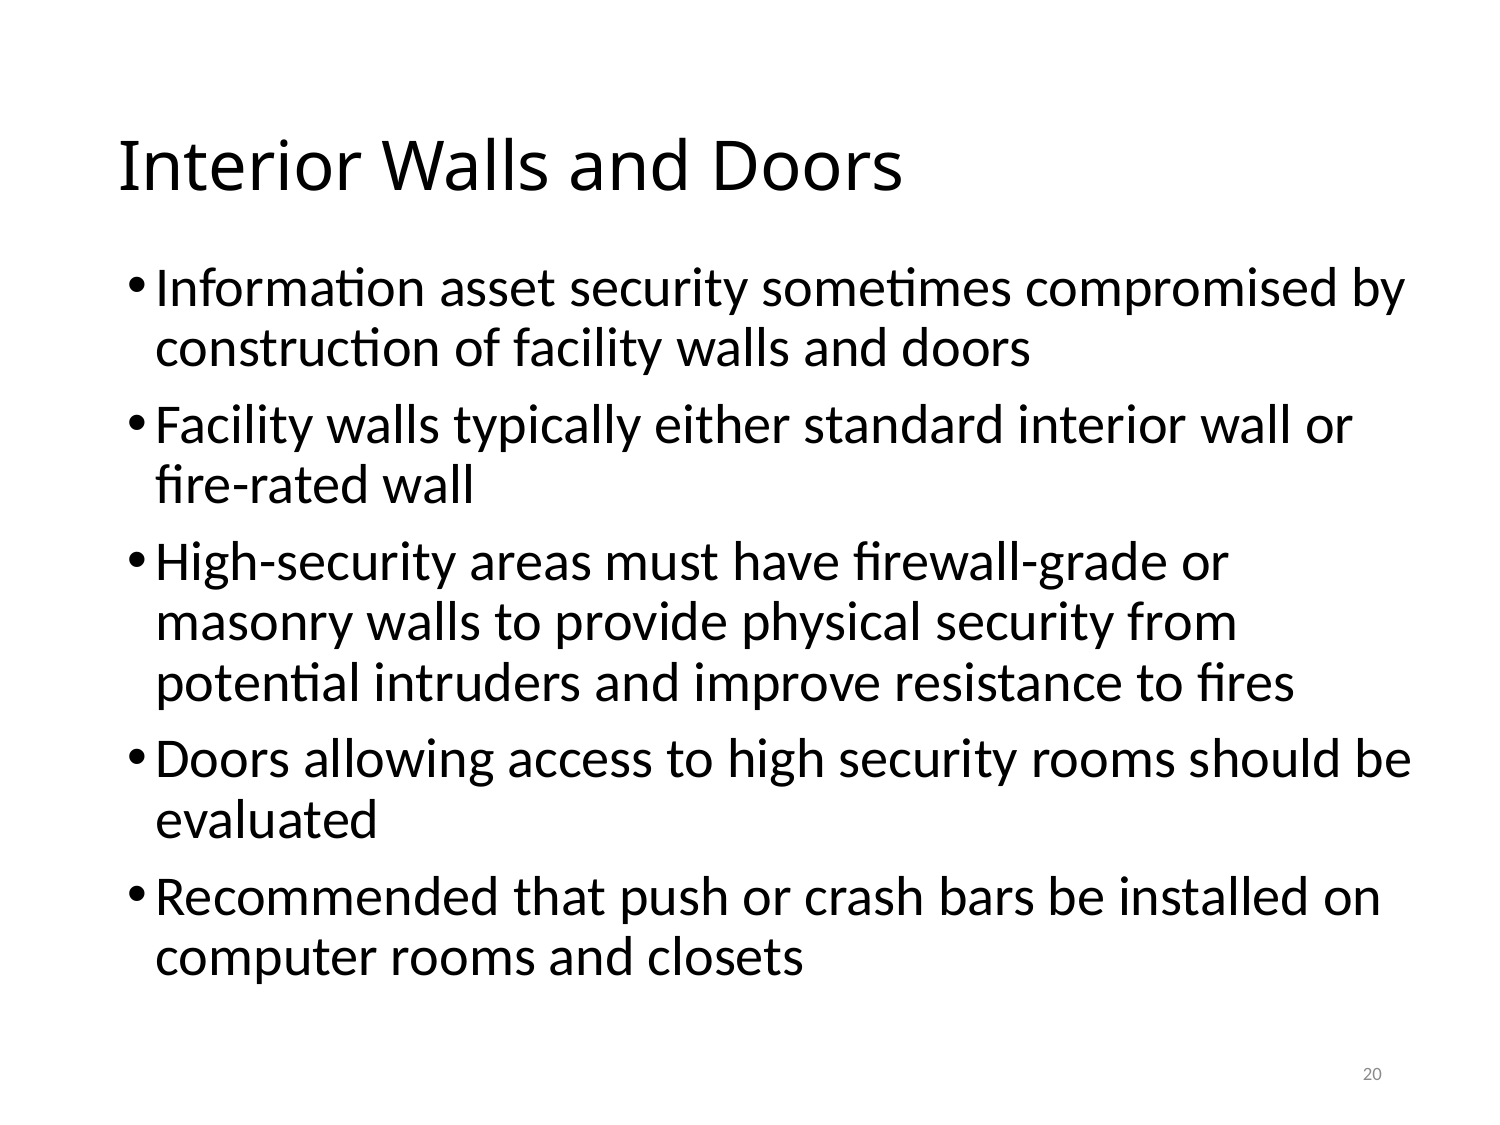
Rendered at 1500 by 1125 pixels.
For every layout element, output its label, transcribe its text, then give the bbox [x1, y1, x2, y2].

slide_number 20 [1059, 1042, 1397, 1103]
list Information asset security sometimes compromised by construction of facility walls and doors Facility walls typically either standard interior wall or fire-rated wall High-security areas must have firewall-grade or masonry walls to provide physical security from potential intruders and improve resistance to fires Doors allowing access to high security rooms should be evaluated Recommended that push or crash bars be installed on computer rooms and closets [112, 249, 1450, 1045]
title Interior Walls and Doors [103, 59, 1397, 278]
